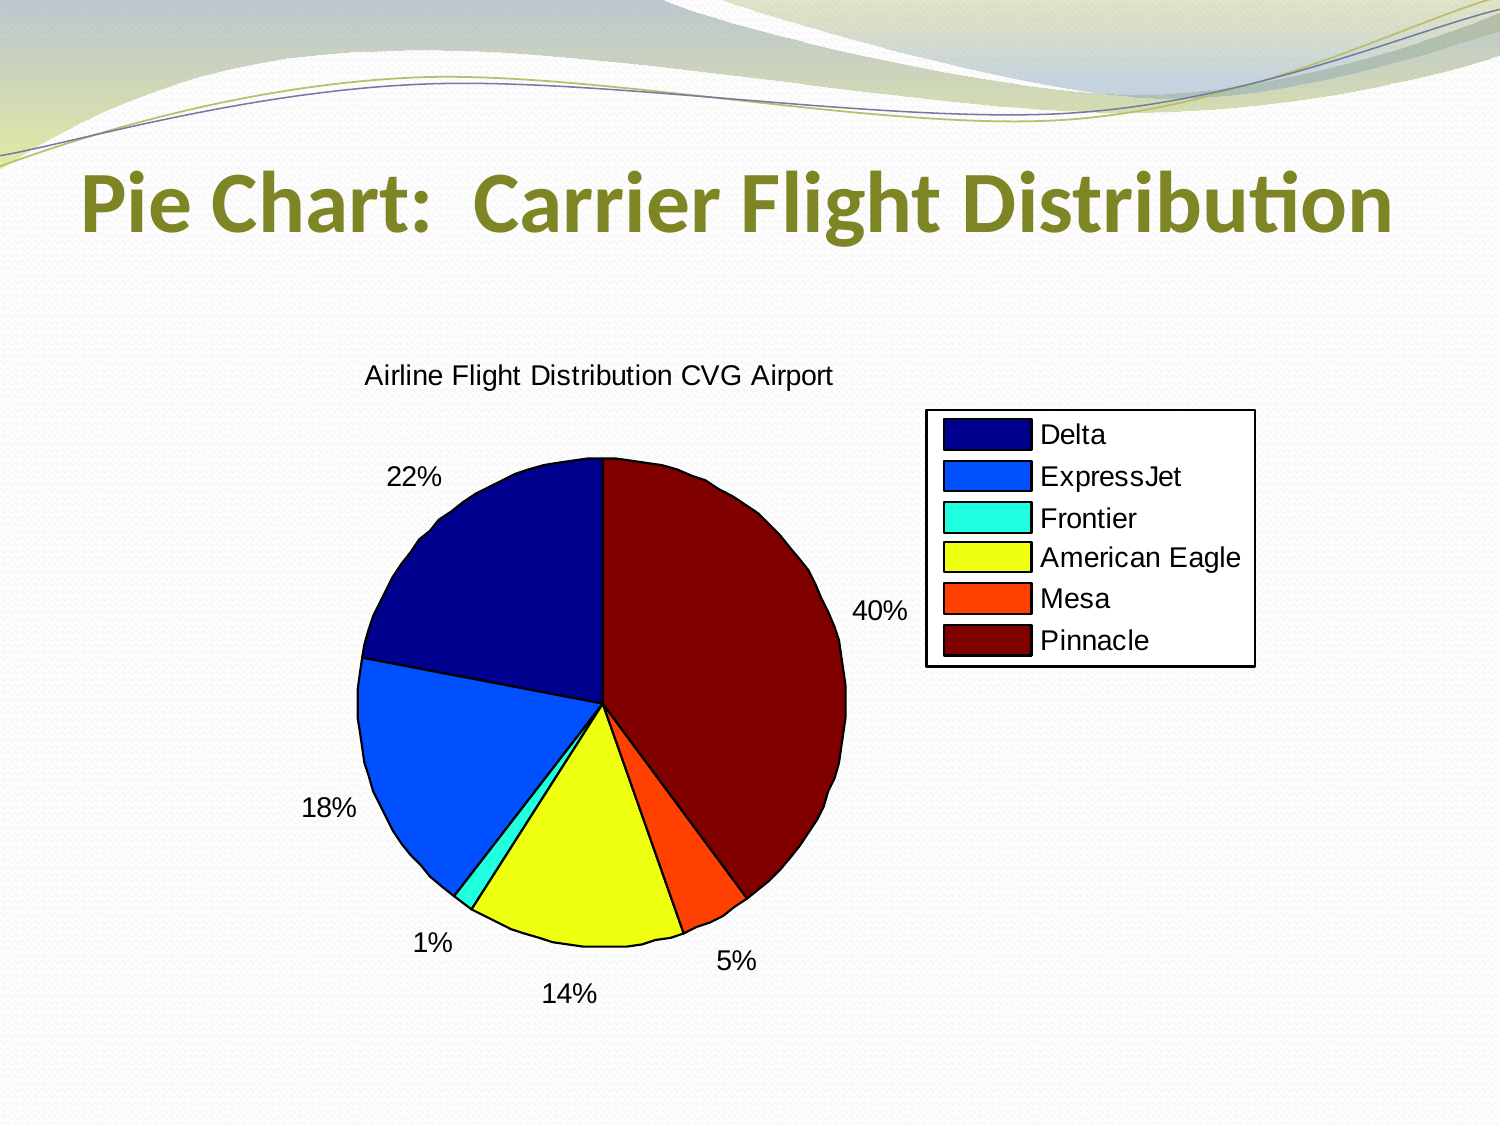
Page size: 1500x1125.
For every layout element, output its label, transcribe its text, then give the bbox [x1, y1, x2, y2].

title Pie Chart: Carrier Flight Distribution [0, 62, 1475, 250]
picture [149, 259, 1376, 1125]
